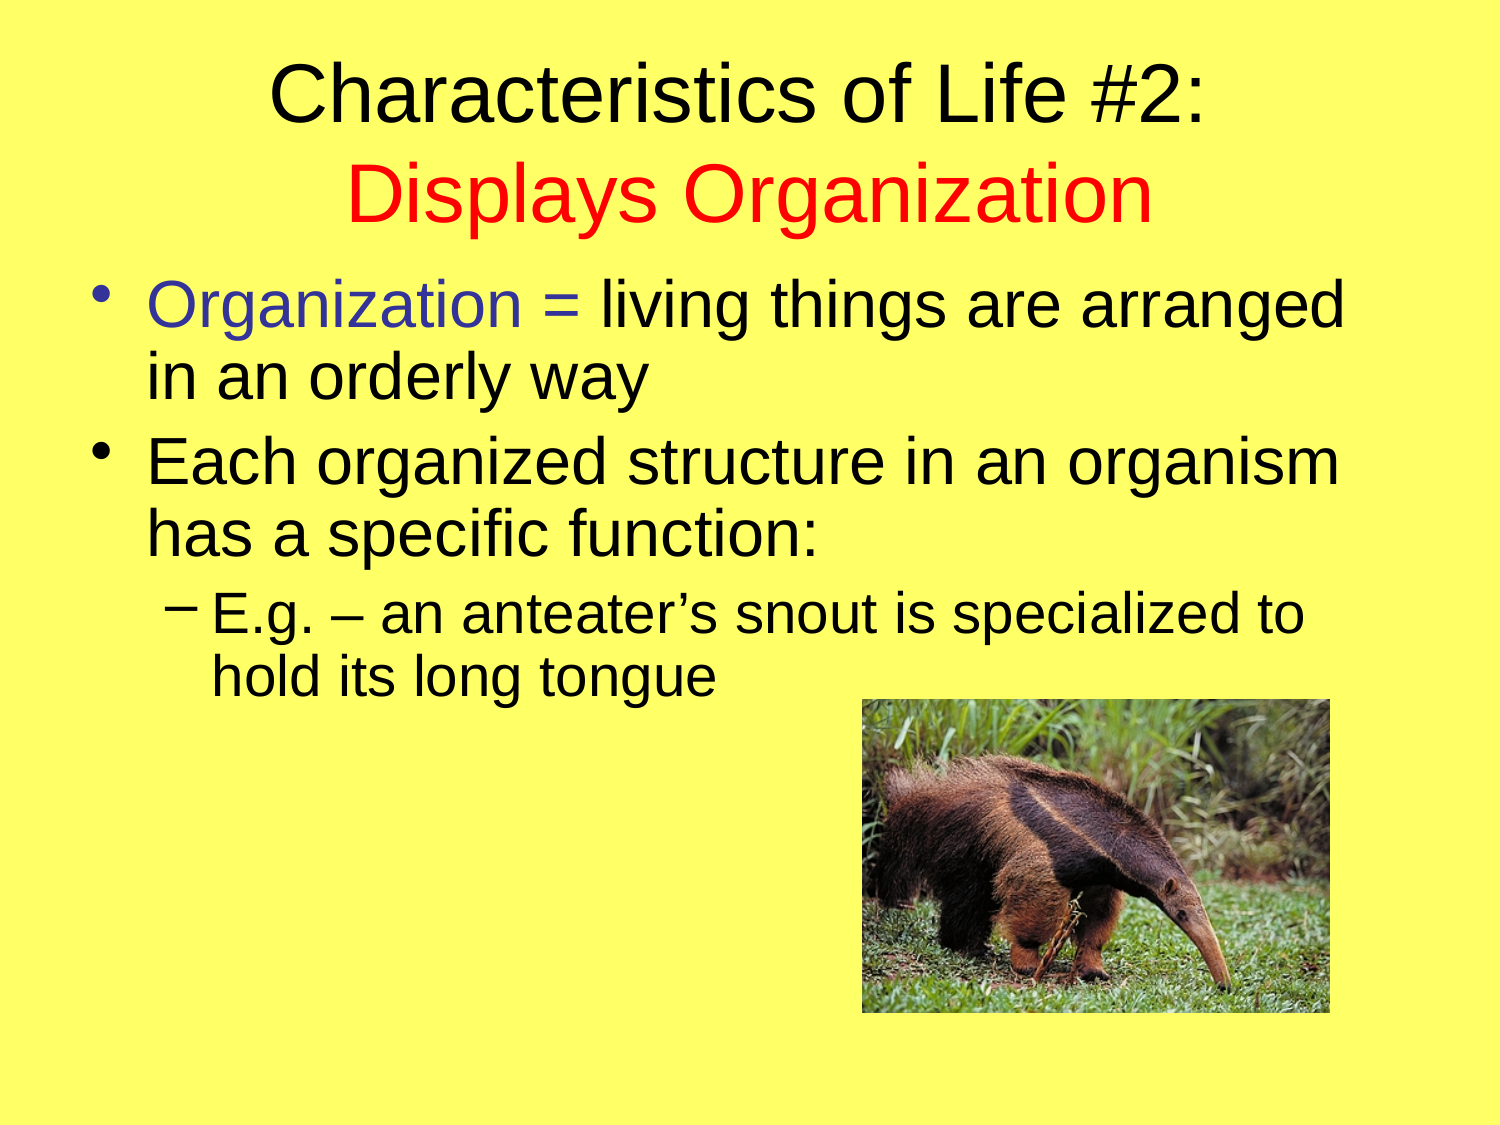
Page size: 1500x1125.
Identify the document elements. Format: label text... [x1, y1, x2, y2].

picture [862, 699, 1331, 1013]
list Organization = living things are arranged in an orderly way Each organized structure in an organism has a specific function: E.g. – an anteater’s snout is specialized to hold its long tongue [75, 262, 1425, 750]
title Characteristics of Life #2: Displays Organization [75, 45, 1425, 233]
